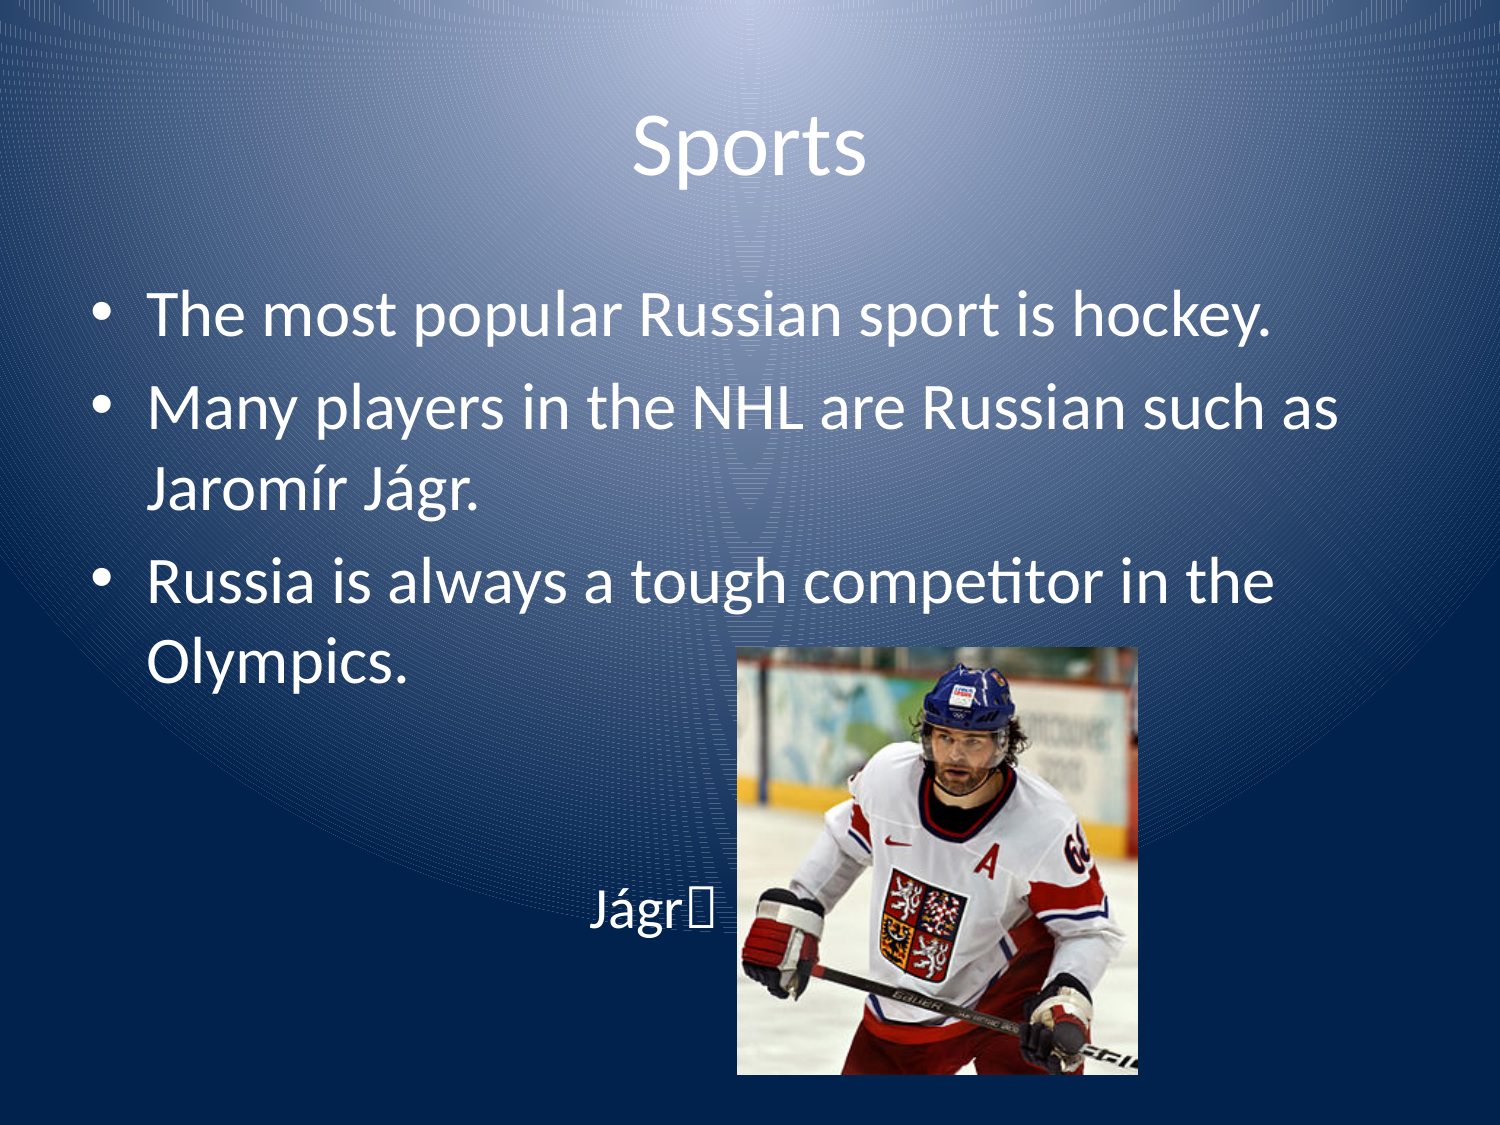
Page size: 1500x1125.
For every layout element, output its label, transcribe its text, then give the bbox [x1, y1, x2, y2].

list The most popular Russian sport is hockey. Many players in the NHL are Russian such as Jaromír Jágr. Russia is always a tough competitor in the Olympics. [75, 262, 1425, 1005]
title Sports [75, 45, 1425, 233]
text_box Jágr [574, 862, 732, 948]
picture [737, 647, 1138, 1076]
